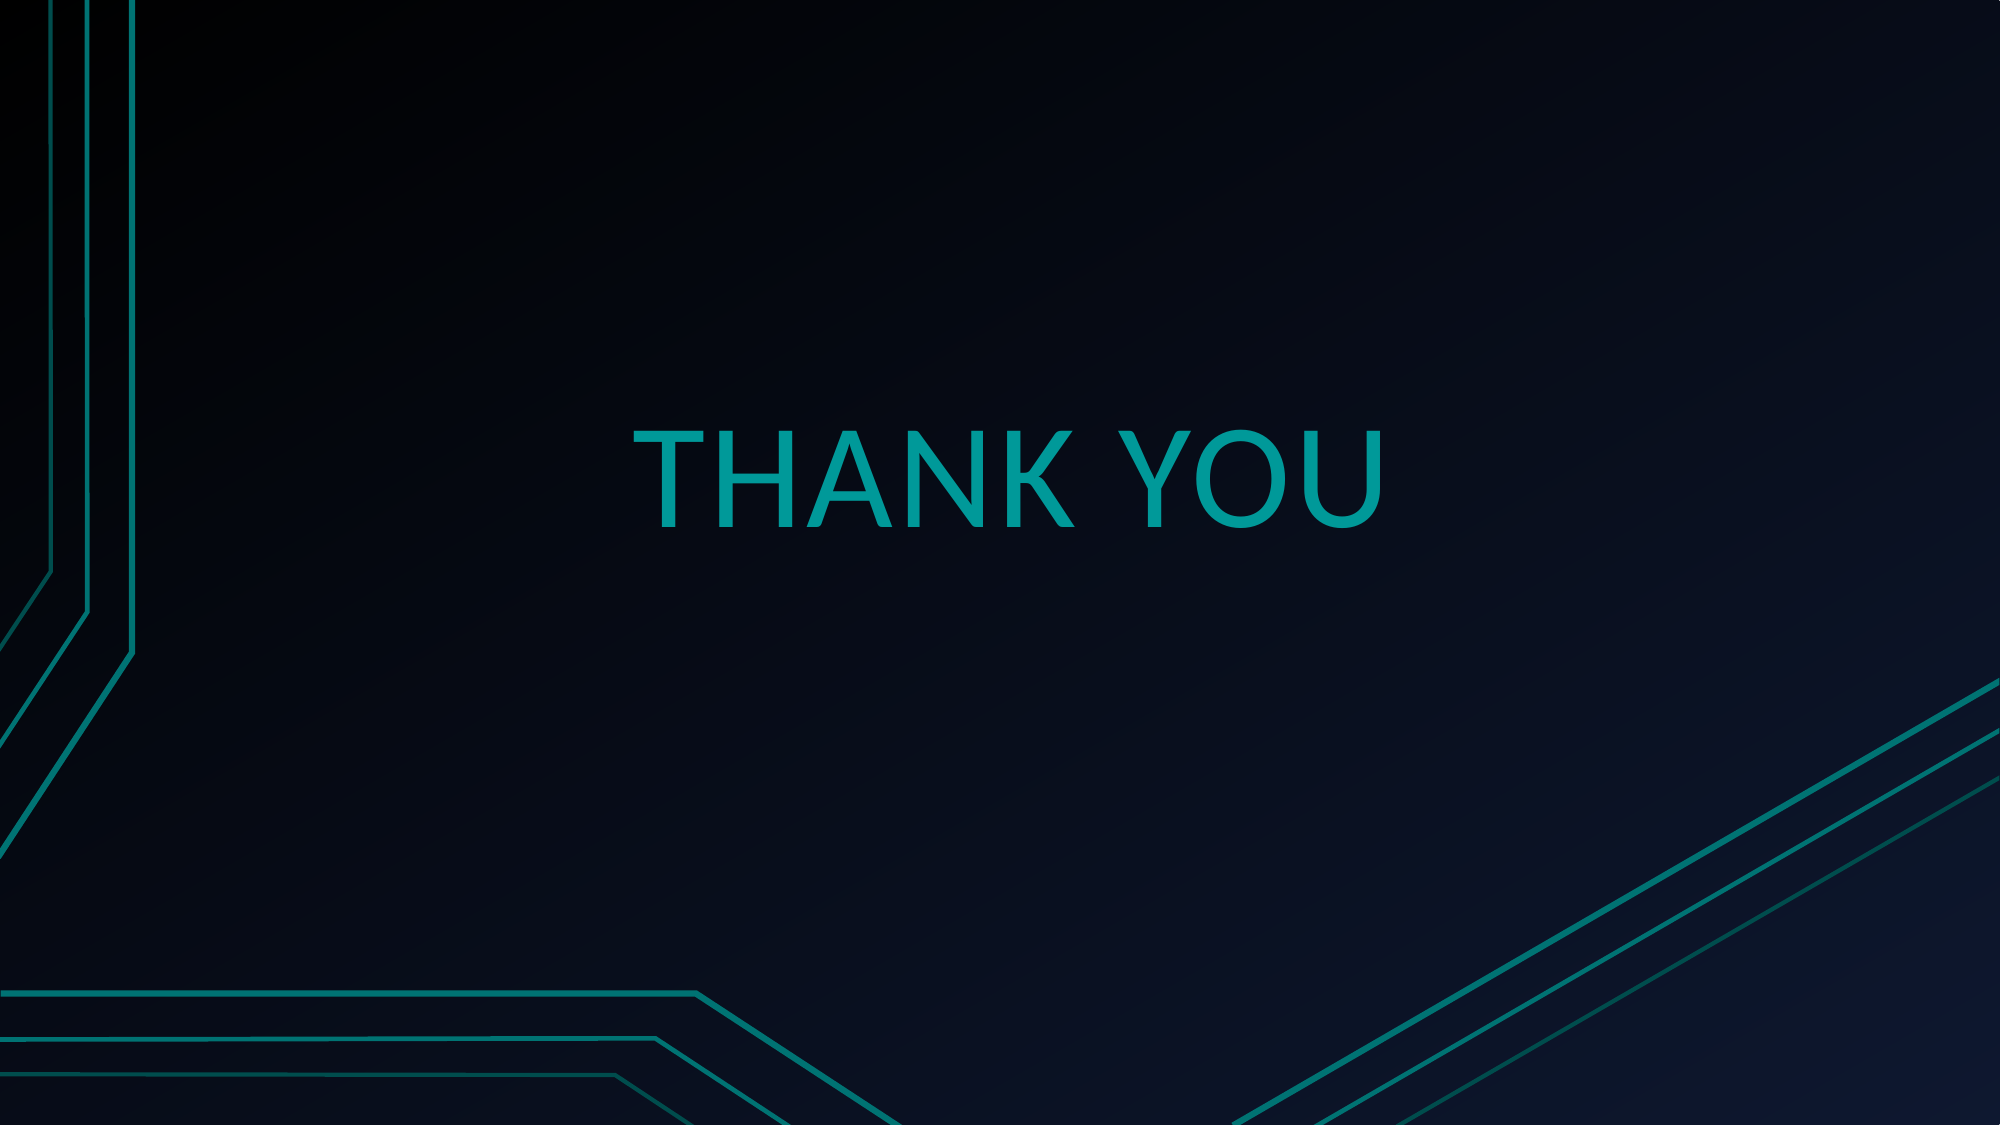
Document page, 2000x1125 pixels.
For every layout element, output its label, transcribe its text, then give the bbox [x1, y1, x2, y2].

subtitle Thank you [612, 387, 1471, 675]
